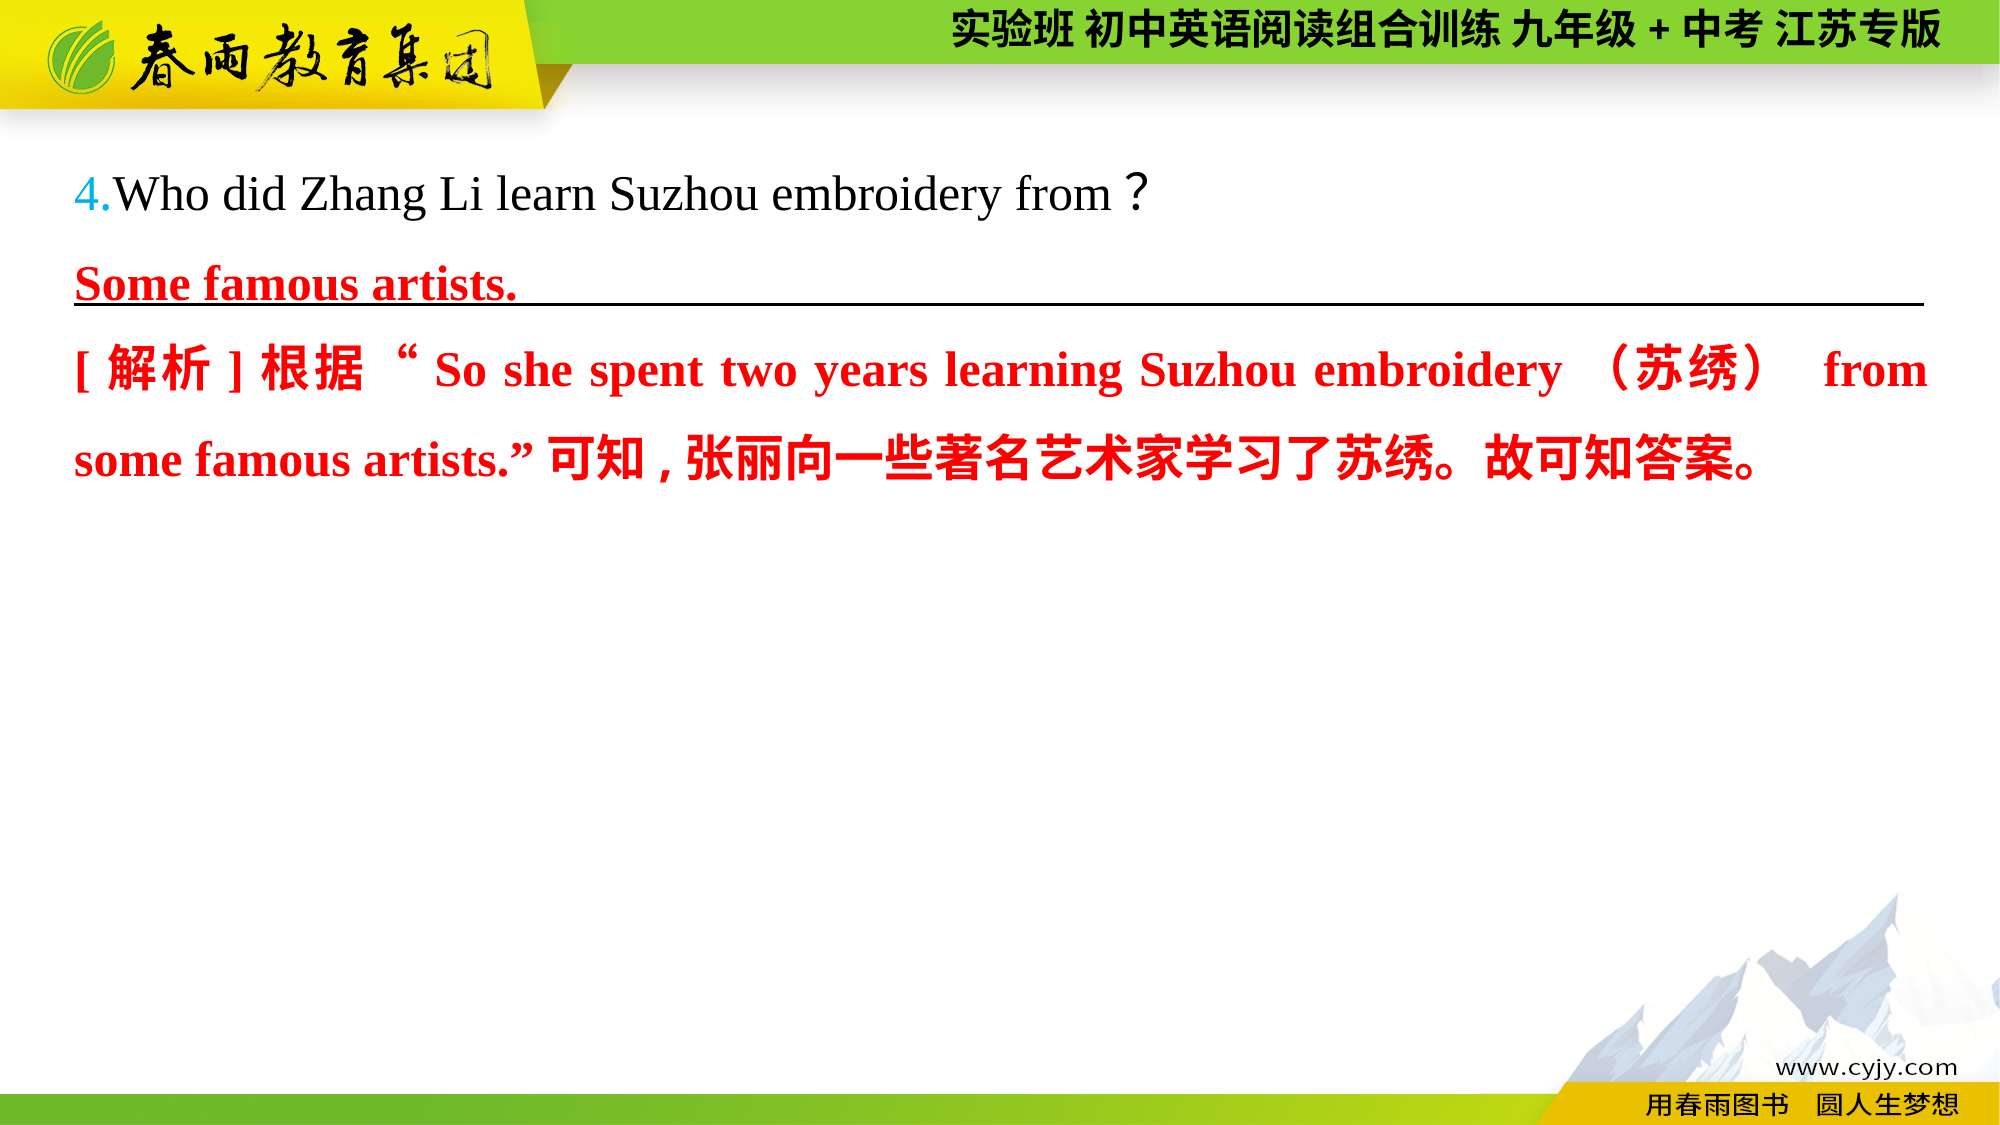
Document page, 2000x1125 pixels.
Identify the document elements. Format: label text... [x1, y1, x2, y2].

list 4.Who did Zhang Li learn Suzhou embroidery from？ ———————— —— ———— ———— [59, 122, 1944, 213]
picture [0, 0, 2000, 1125]
text_box Some famous artists. [59, 213, 1944, 298]
text_box [解析]根据“So she spent two years learning Suzhou embroidery（苏绣） from some famous artists.”可知,张丽向一些著名艺术家学习了苏绣。故可知答案。 [59, 298, 1944, 494]
